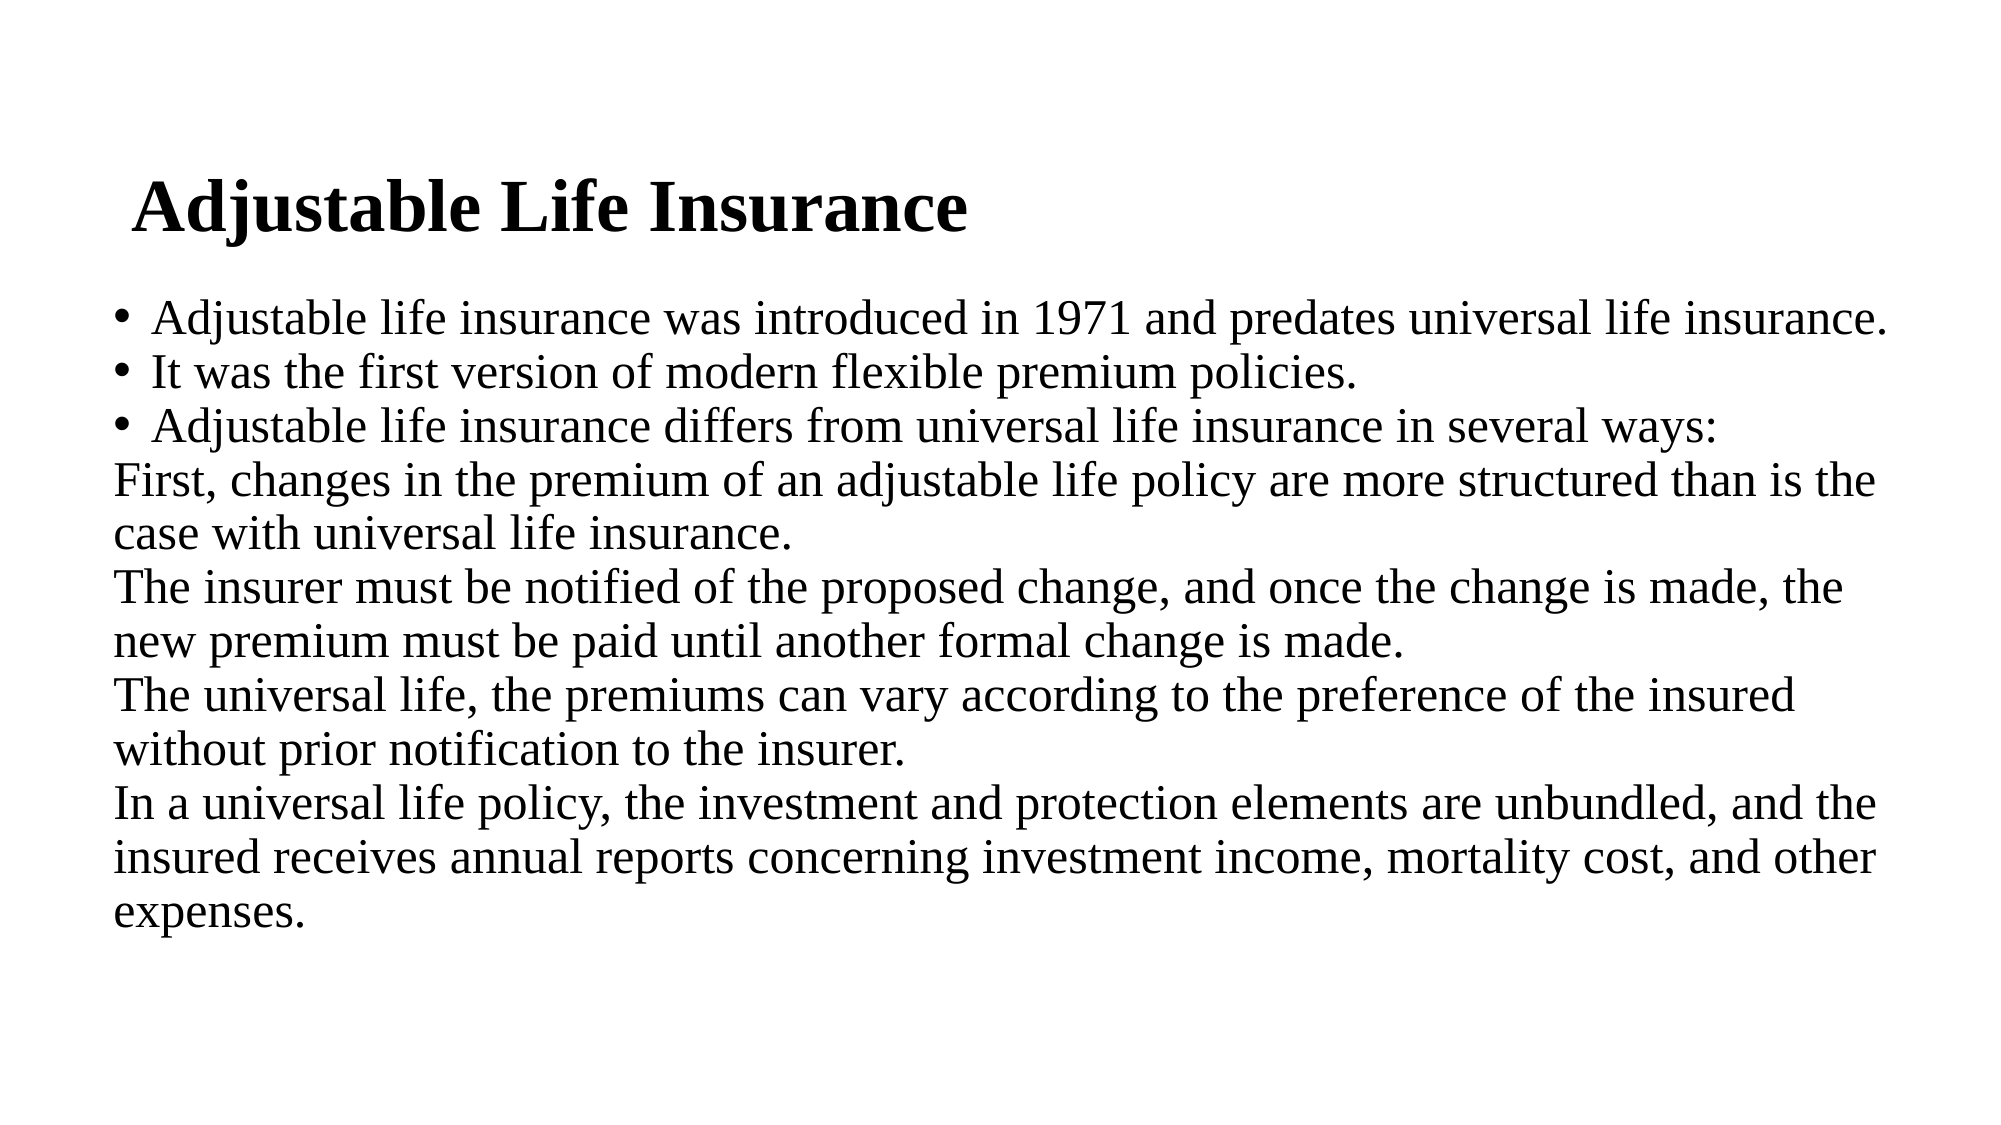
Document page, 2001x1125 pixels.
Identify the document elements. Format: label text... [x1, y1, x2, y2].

title Adjustable Life Insurance [116, 147, 1917, 266]
list Adjustable life insurance was introduced in 1971 and predates universal life insurance. It was the first version of modern flexible premium policies. Adjustable life insurance differs from universal life insurance in several ways: First, changes in the premium of an adjustable life policy are more structured than is the case with universal life insurance. The insurer must be notified of the proposed change, and once the change is made, the new premium must be paid until another formal change is made. The universal life, the premiums can vary according to the preference of the insured without prior notification to the insurer. In a universal life policy, the investment and protection elements are unbundled, and the insured receives annual reports concerning investment income, mortality cost, and other expenses. [98, 283, 1935, 1068]
